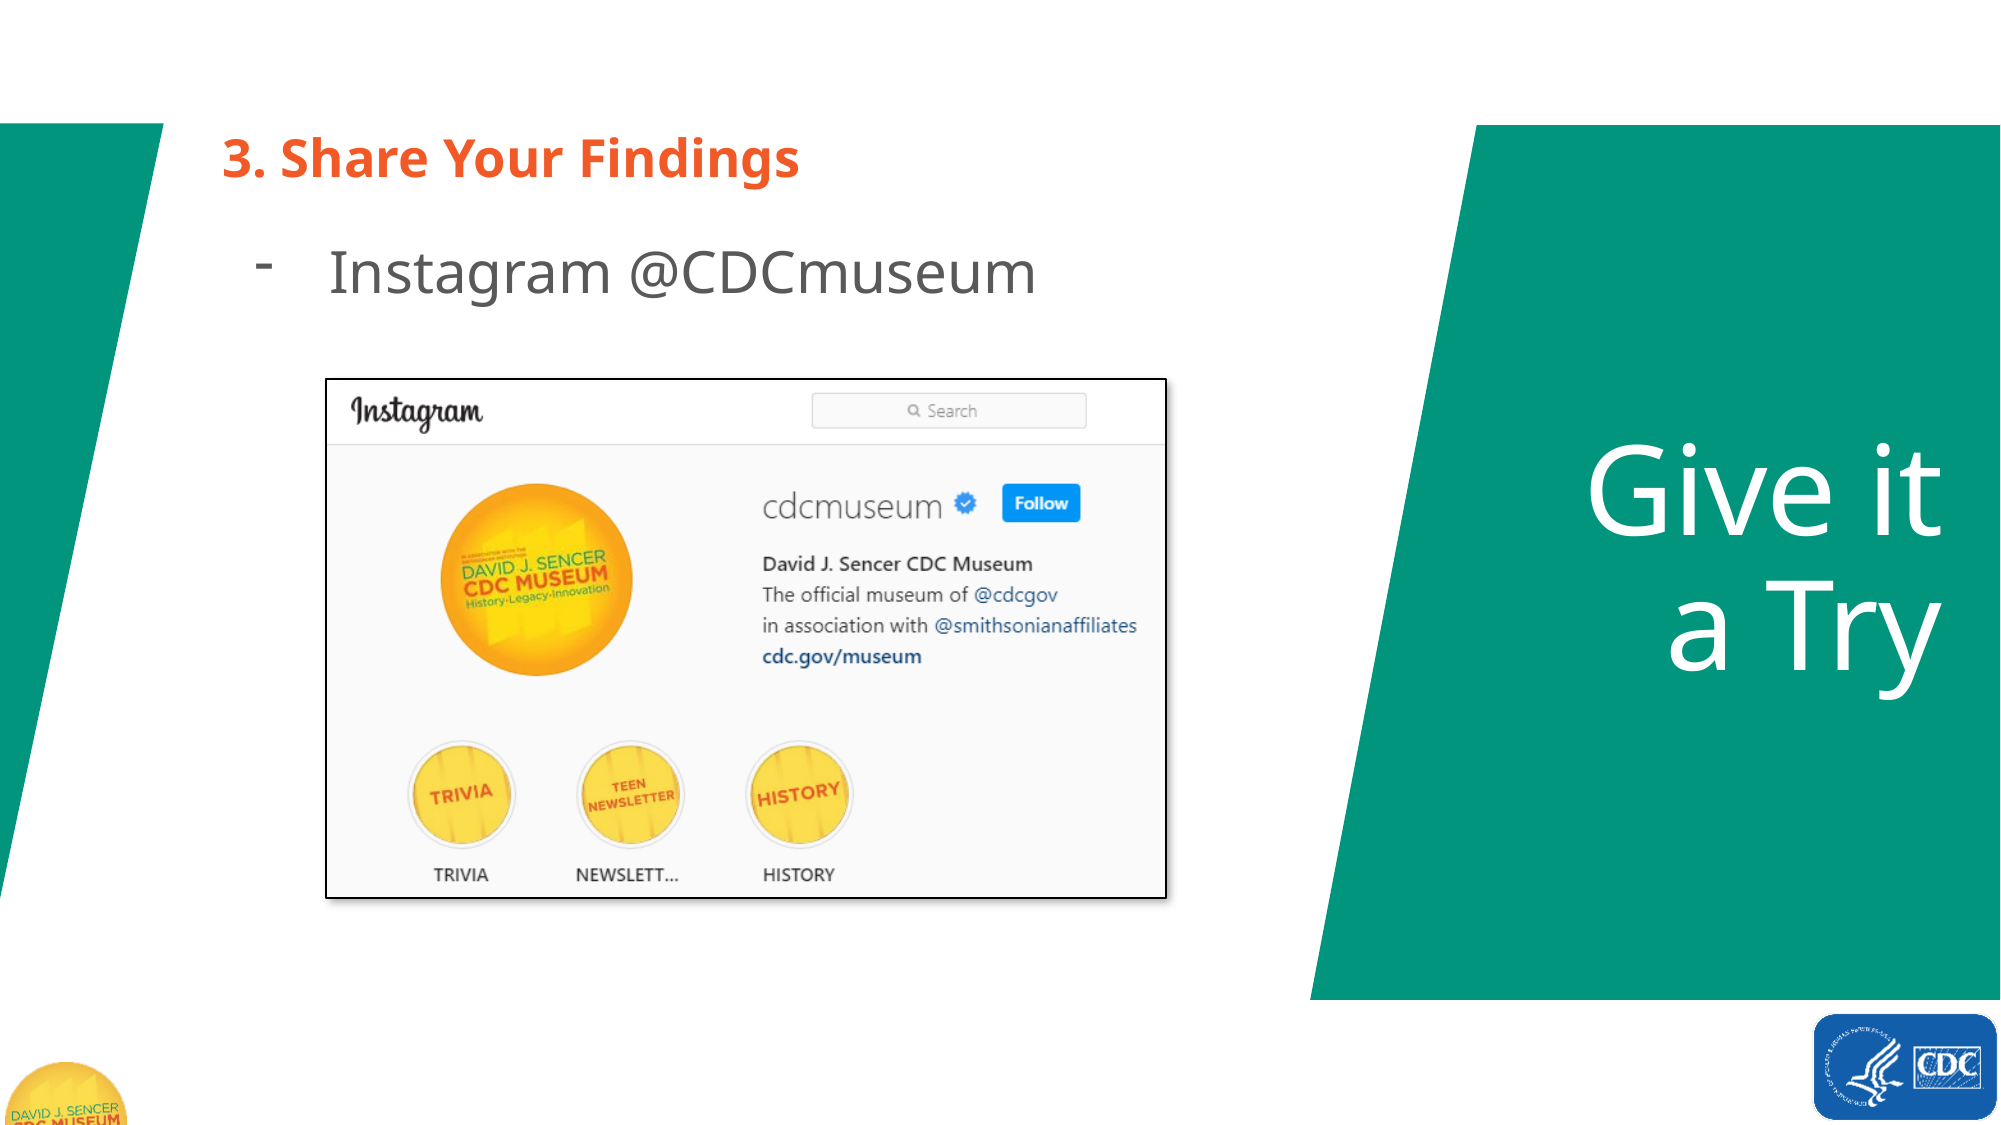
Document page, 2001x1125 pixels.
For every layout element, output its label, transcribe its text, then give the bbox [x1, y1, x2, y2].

picture [1801, 1006, 2000, 1125]
text_box [0, 122, 165, 902]
text_box [1309, 124, 2000, 1001]
picture [4, 1061, 127, 1125]
text_box Instagram @CDCmuseum [239, 227, 1300, 313]
title Give it a Try [1473, 306, 1957, 819]
list 3. Share Your Findings [206, 125, 1267, 197]
text_box [0, 0, 2000, 1125]
picture [326, 379, 1166, 898]
